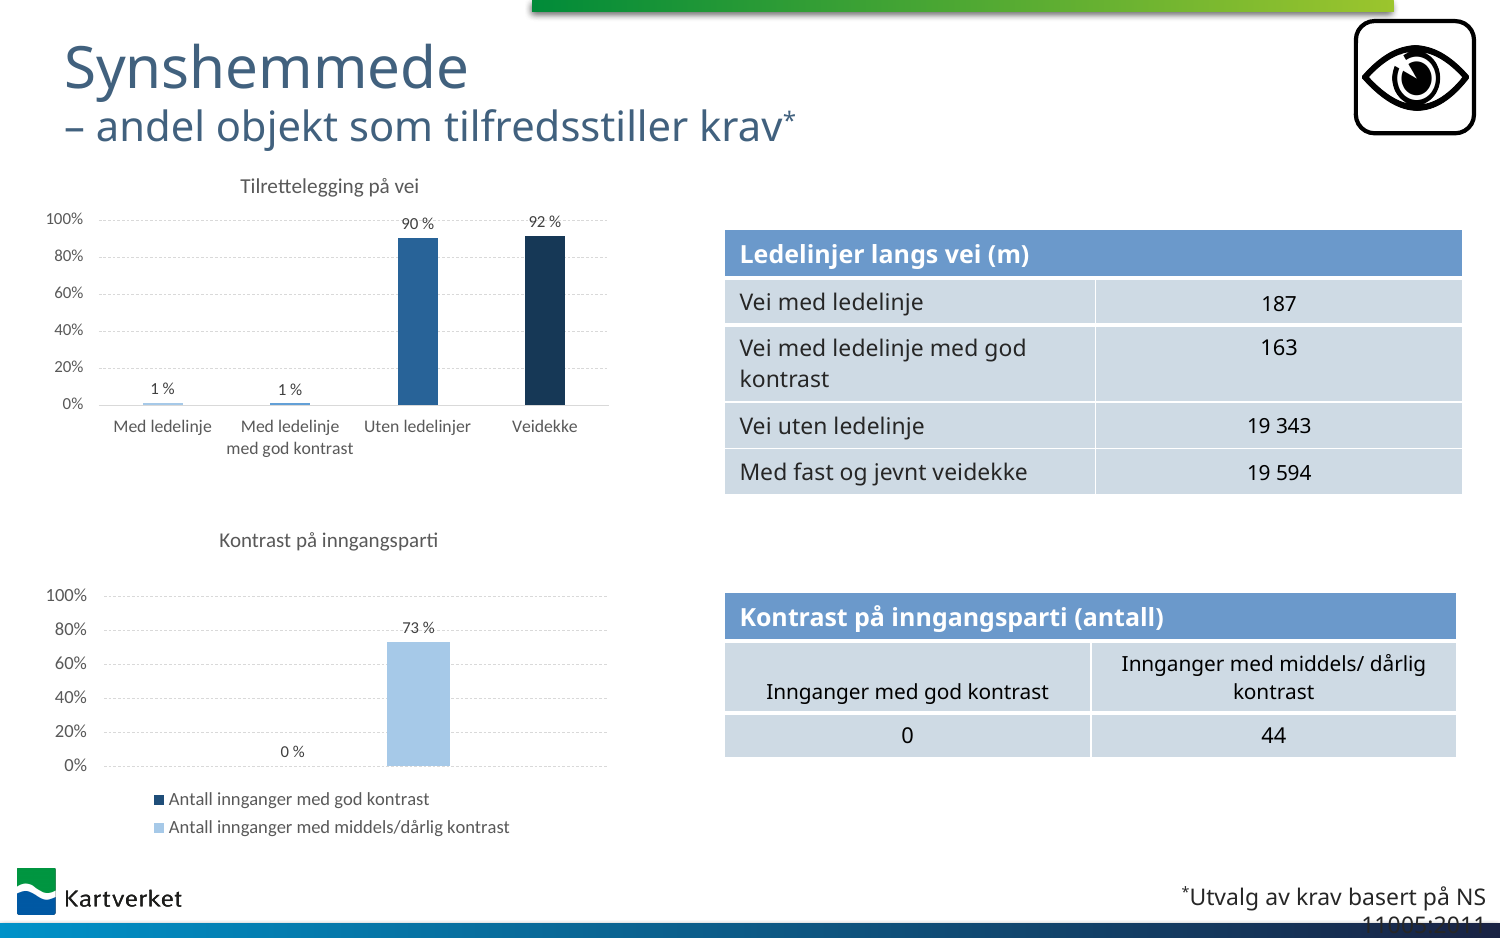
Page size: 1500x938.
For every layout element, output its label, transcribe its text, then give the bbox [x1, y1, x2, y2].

table_cell Innganger med god kontrast [725, 643, 1090, 711]
table_cell Vei med ledelinje med god kontrast [725, 327, 1095, 401]
picture [41, 520, 617, 846]
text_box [1355, 20, 1475, 134]
table_cell Vei uten ledelinje [725, 403, 1095, 448]
table_cell 187 [1096, 280, 1462, 323]
table_cell 19 594 [1096, 449, 1462, 494]
table_cell Vei med ledelinje [725, 280, 1095, 323]
table_cell Innganger med middels/ dårlig kontrast [1092, 643, 1456, 711]
table_header Ledelinjer langs vei (m) [725, 230, 1462, 276]
table_cell 44 [1092, 715, 1456, 757]
picture [41, 166, 619, 492]
table_cell 19 343 [1096, 403, 1462, 448]
table_cell 0 [725, 715, 1090, 757]
table_cell 163 [1096, 327, 1462, 401]
text_box *Utvalg av krav basert på NS 11005:2011 [1068, 873, 1500, 938]
text_box Synshemmede – andel objekt som tilfredsstiller krav* [49, 24, 1431, 158]
table_cell Med fast og jevnt veidekke [725, 449, 1095, 494]
table_header Kontrast på inngangsparti (antall) [725, 593, 1456, 639]
